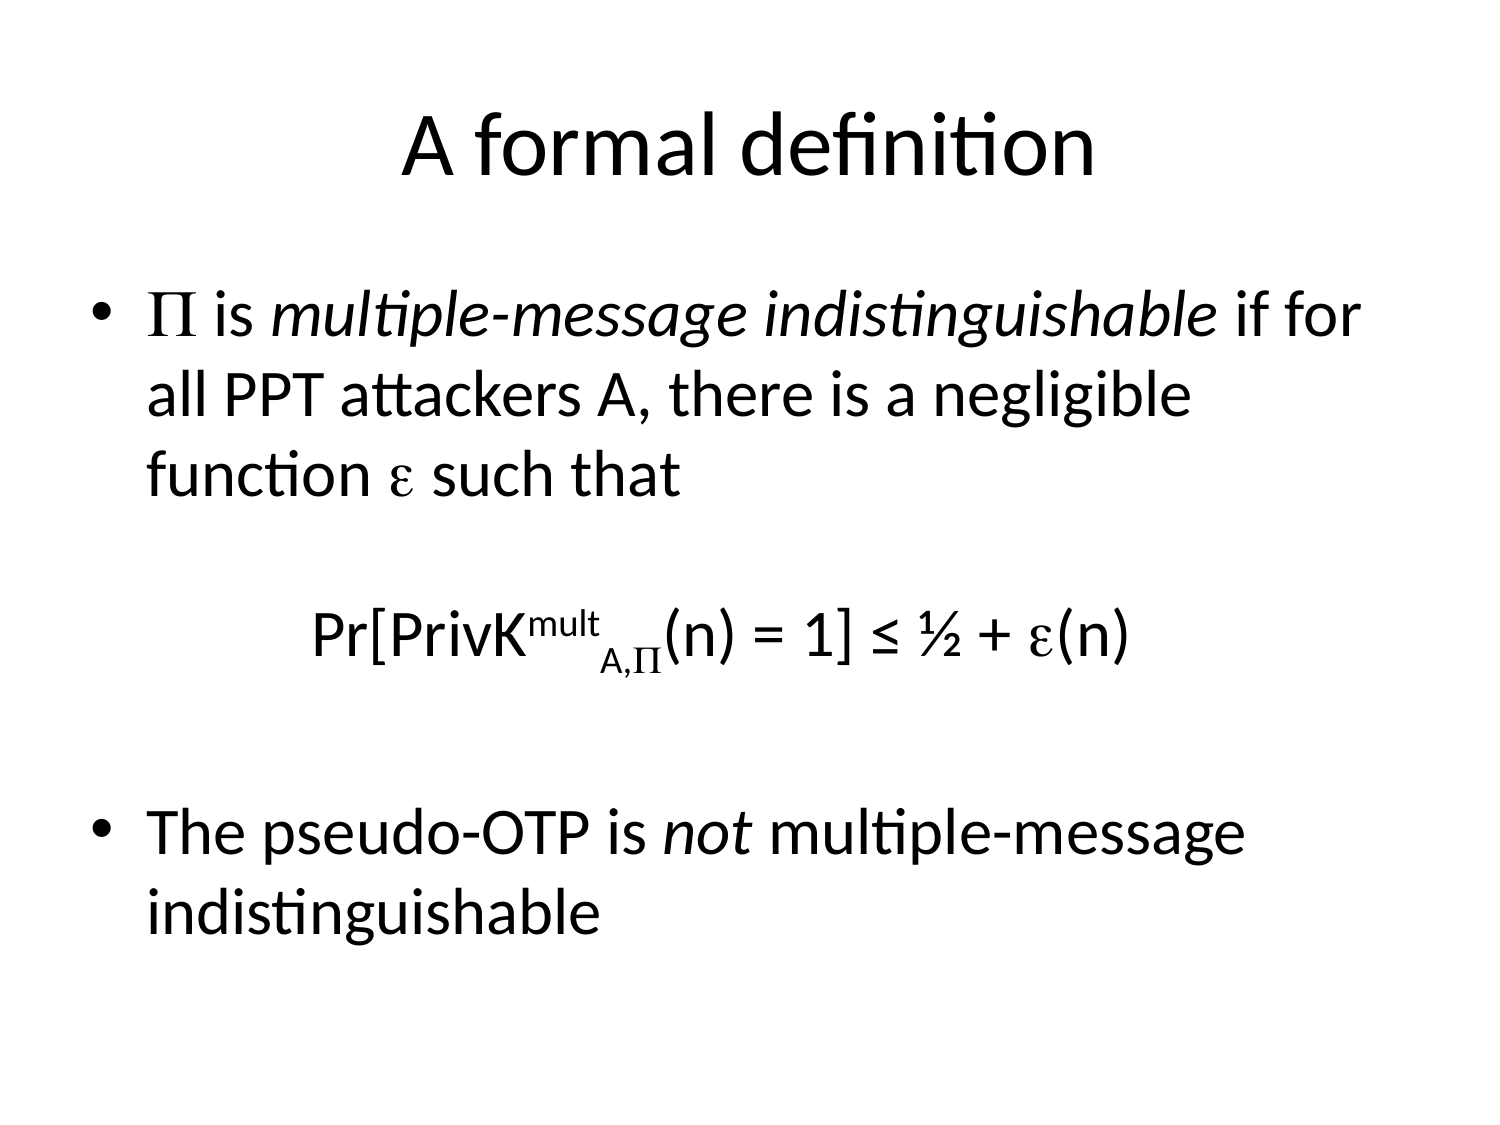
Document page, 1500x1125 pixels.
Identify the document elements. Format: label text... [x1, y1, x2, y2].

list  is multiple-message indistinguishable if for all PPT attackers A, there is a negligible function  such that Pr[PrivKmultA,(n) = 1] ≤ ½ + (n) The pseudo-OTP is not multiple-message indistinguishable [75, 262, 1425, 1005]
title A formal definition [75, 45, 1425, 233]
